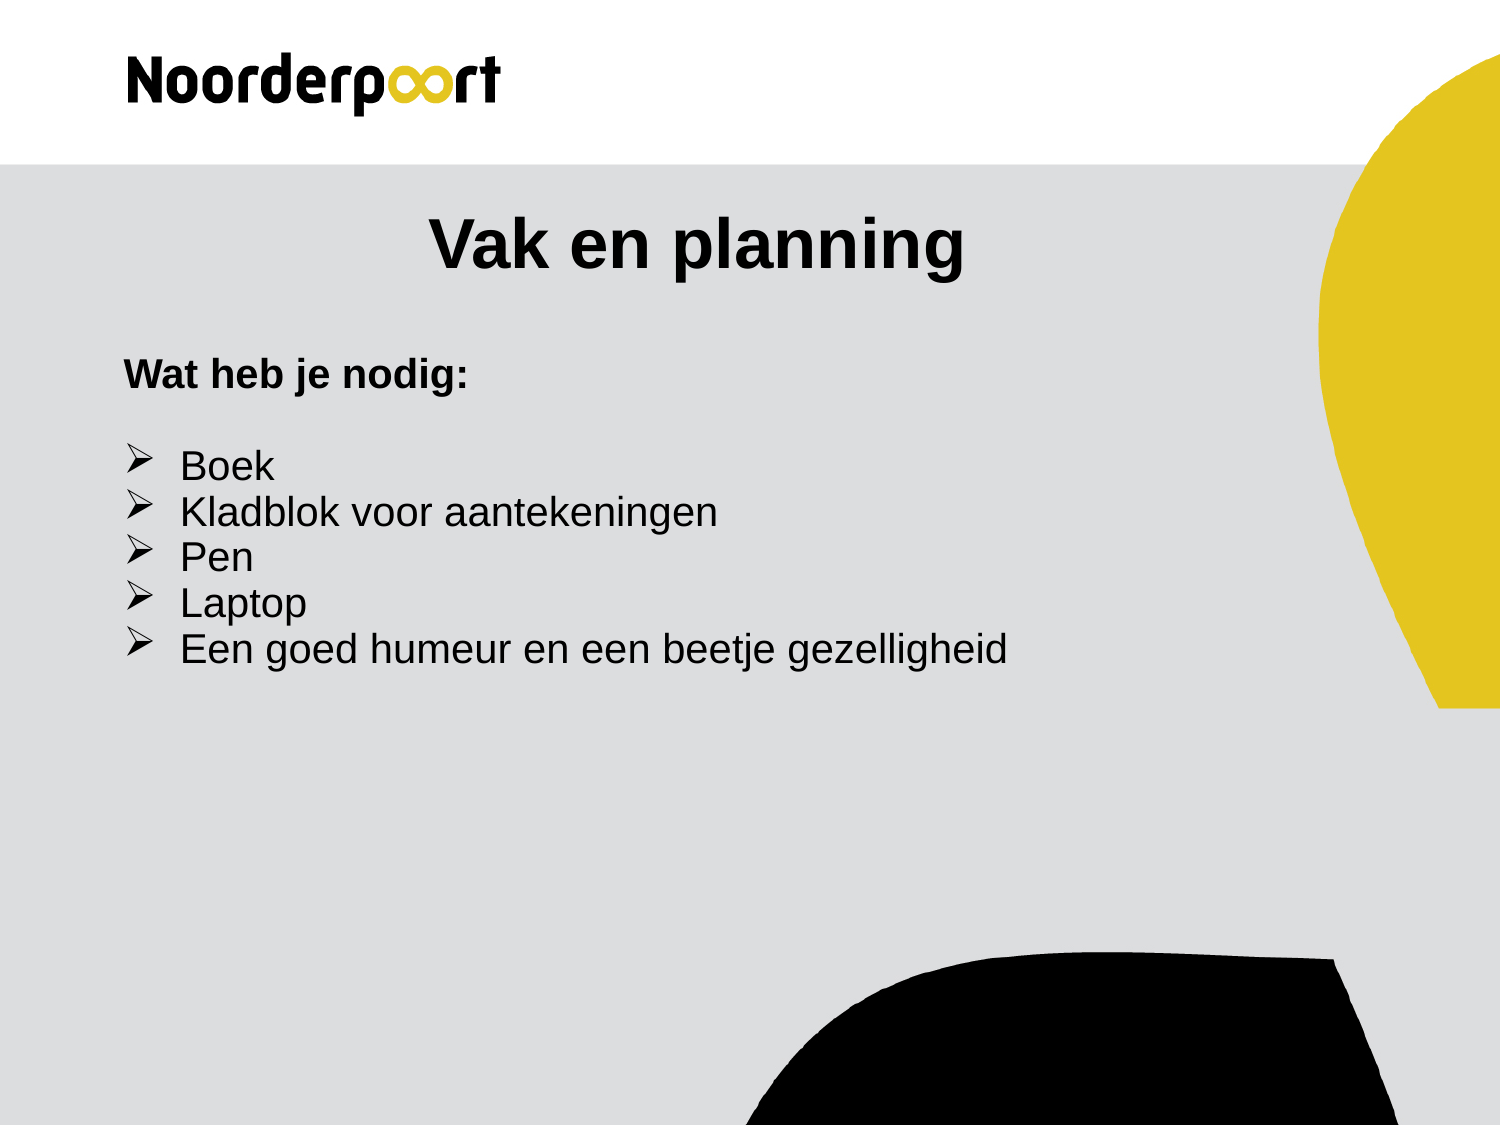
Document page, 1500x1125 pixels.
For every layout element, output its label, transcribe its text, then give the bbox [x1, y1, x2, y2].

list Wat heb je nodig: Boek Kladblok voor aantekeningen Pen Laptop Een goed humeur en een beetje gezelligheid [108, 343, 1292, 927]
title Vak en planning [106, 187, 1290, 294]
picture [0, 0, 1500, 1125]
